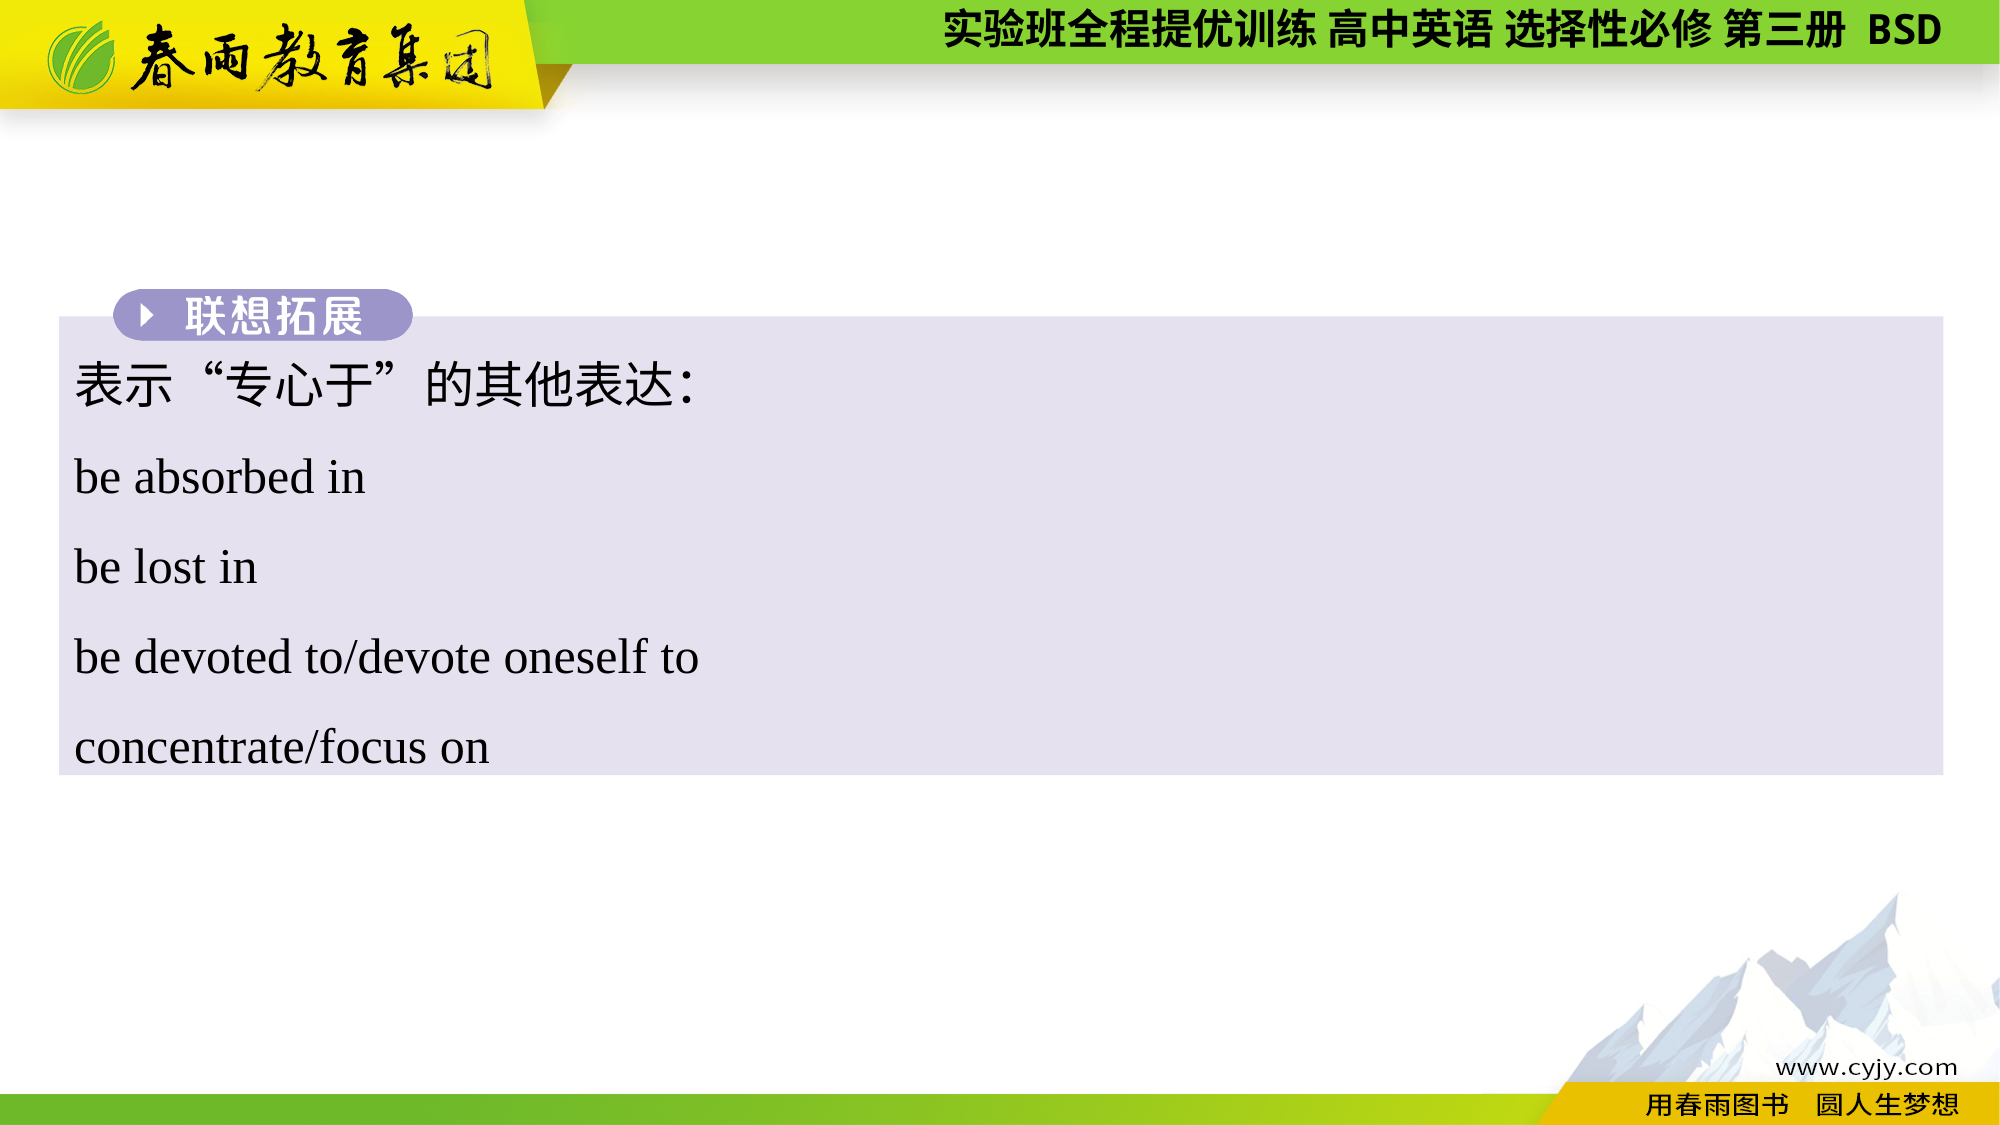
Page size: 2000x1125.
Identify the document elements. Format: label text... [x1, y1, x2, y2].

list 表示“专心于”的其他表达： be absorbed in be lost in be devoted to/devote oneself to concentrate/focus on [59, 316, 1944, 776]
picture [0, 0, 2000, 1125]
